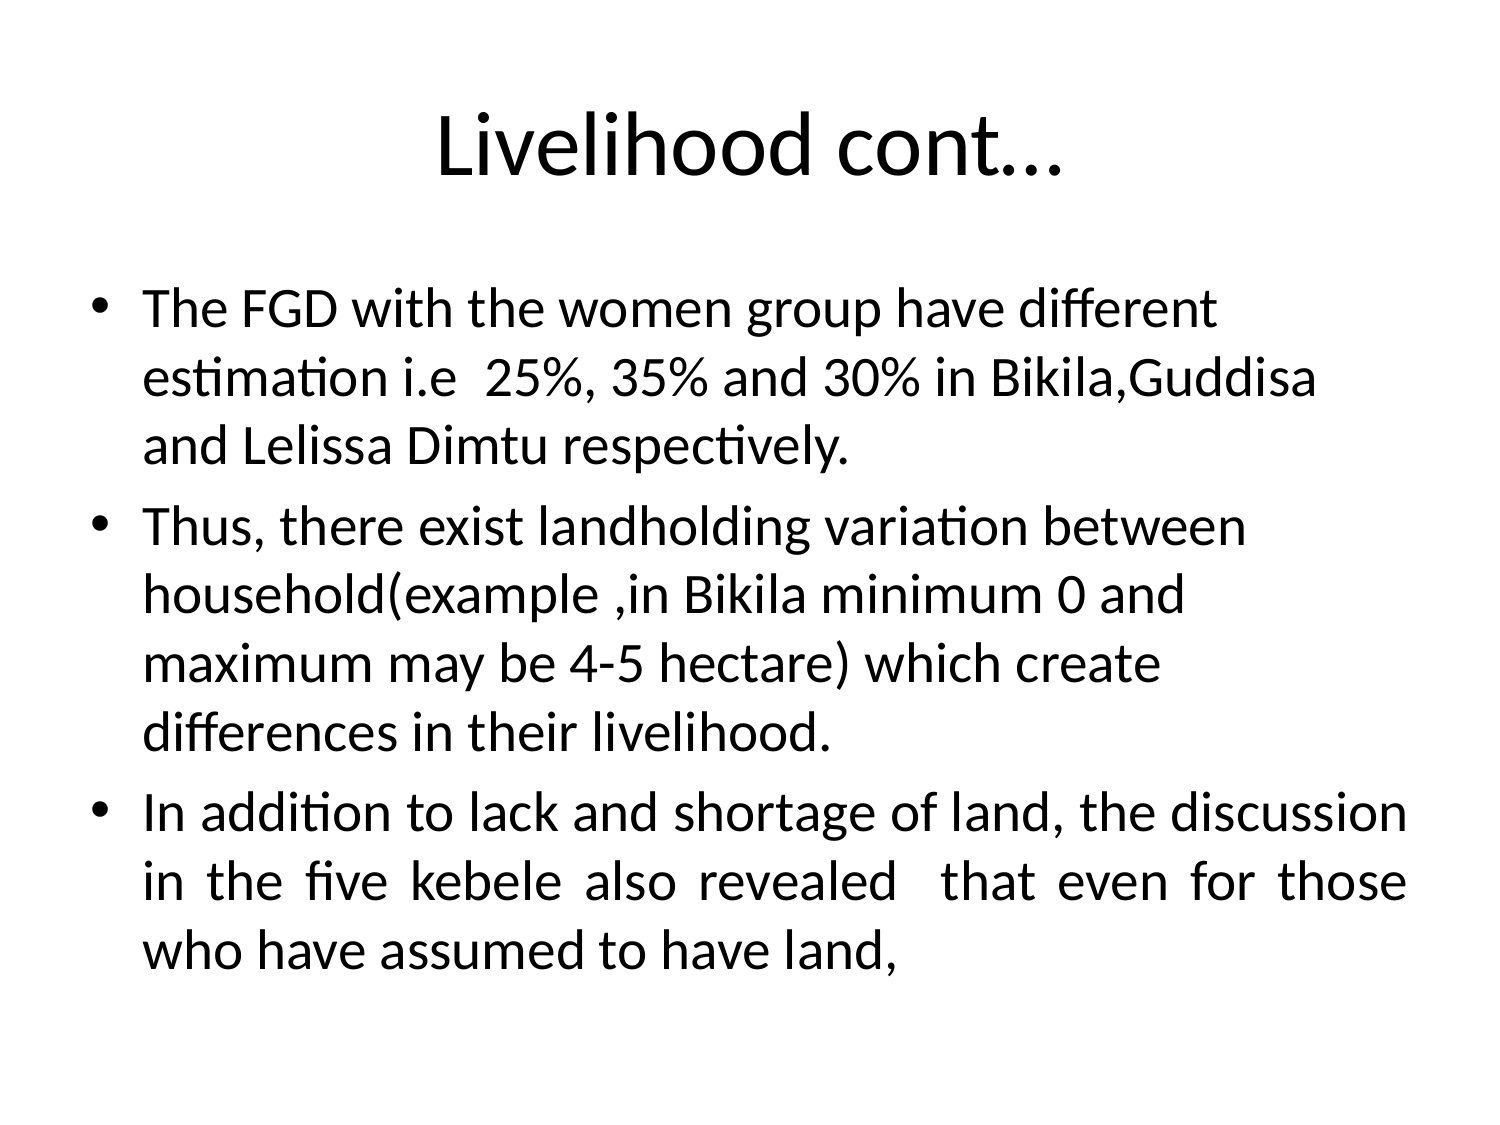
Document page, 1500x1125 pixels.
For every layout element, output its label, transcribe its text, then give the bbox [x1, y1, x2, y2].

title Livelihood cont… [75, 45, 1425, 233]
list The FGD with the women group have different estimation i.e 25%, 35% and 30% in Bikila,Guddisa and Lelissa Dimtu respectively. Thus, there exist landholding variation between household(example ,in Bikila minimum 0 and maximum may be 4-5 hectare) which create differences in their livelihood. In addition to lack and shortage of land, the discussion in the five kebele also revealed that even for those who have assumed to have land, [75, 262, 1425, 1005]
